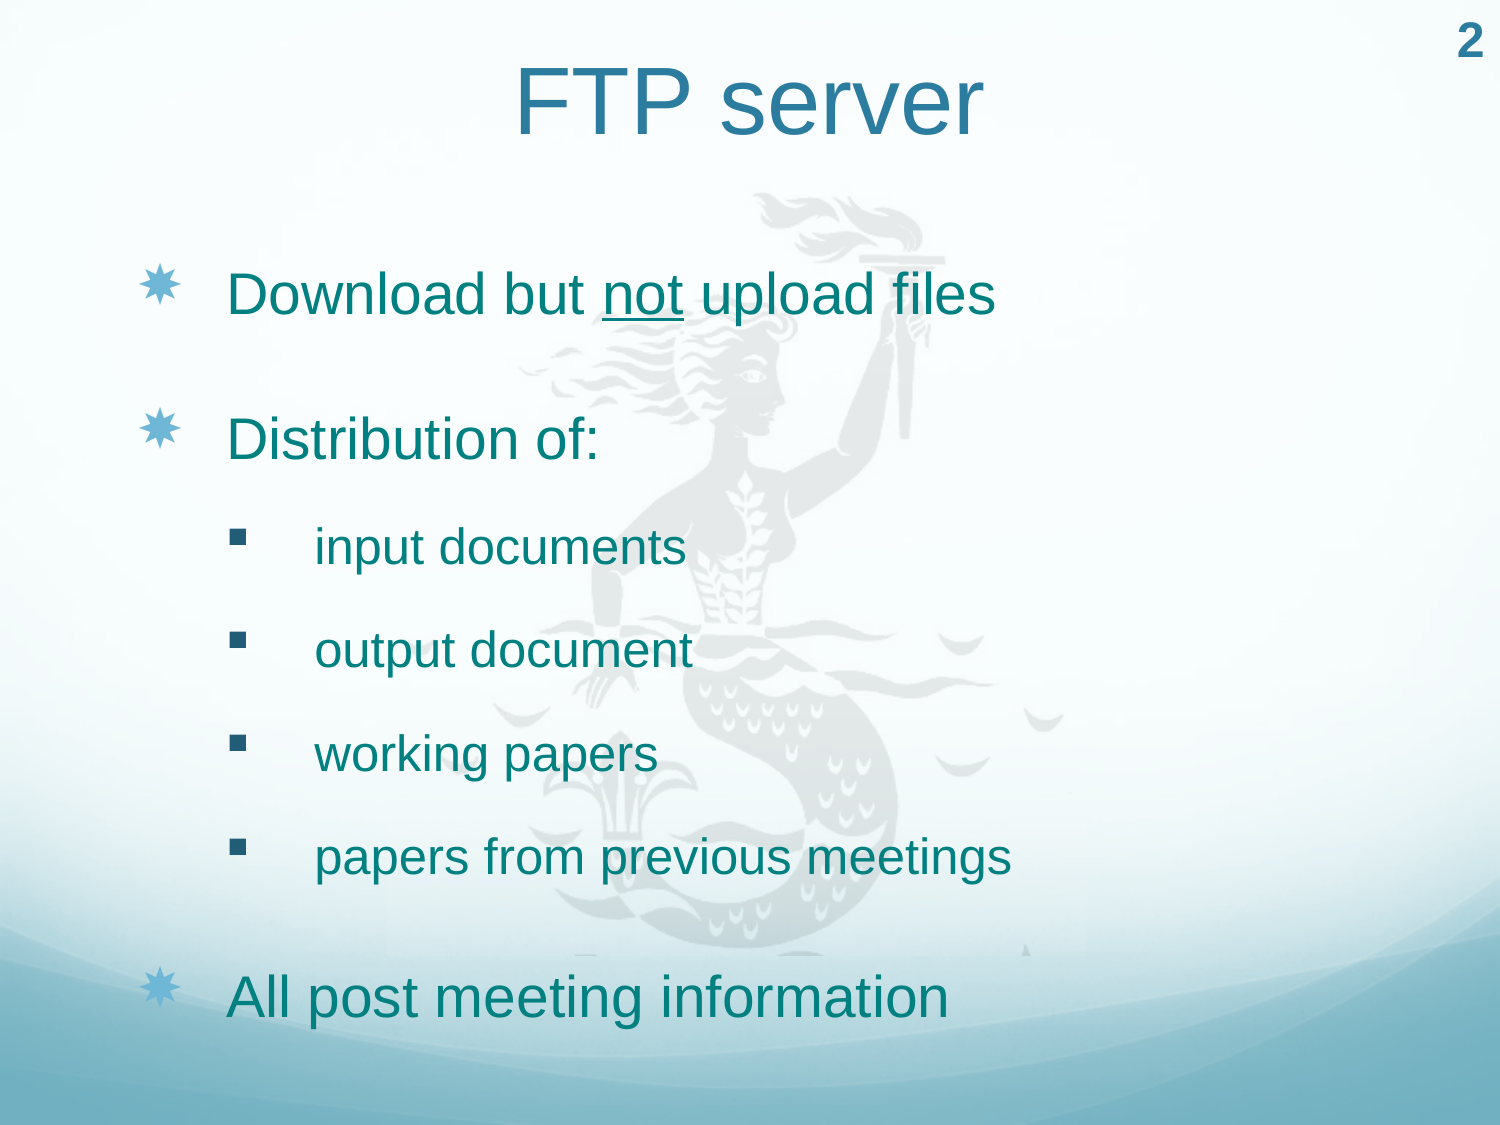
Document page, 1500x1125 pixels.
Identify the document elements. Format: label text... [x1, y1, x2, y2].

text_box 2 [1442, 0, 1500, 75]
title FTP server [90, 17, 1410, 162]
list Download but not upload files Distribution of: input documents output document working papers papers from previous meetings All post meeting information [90, 213, 1410, 1039]
